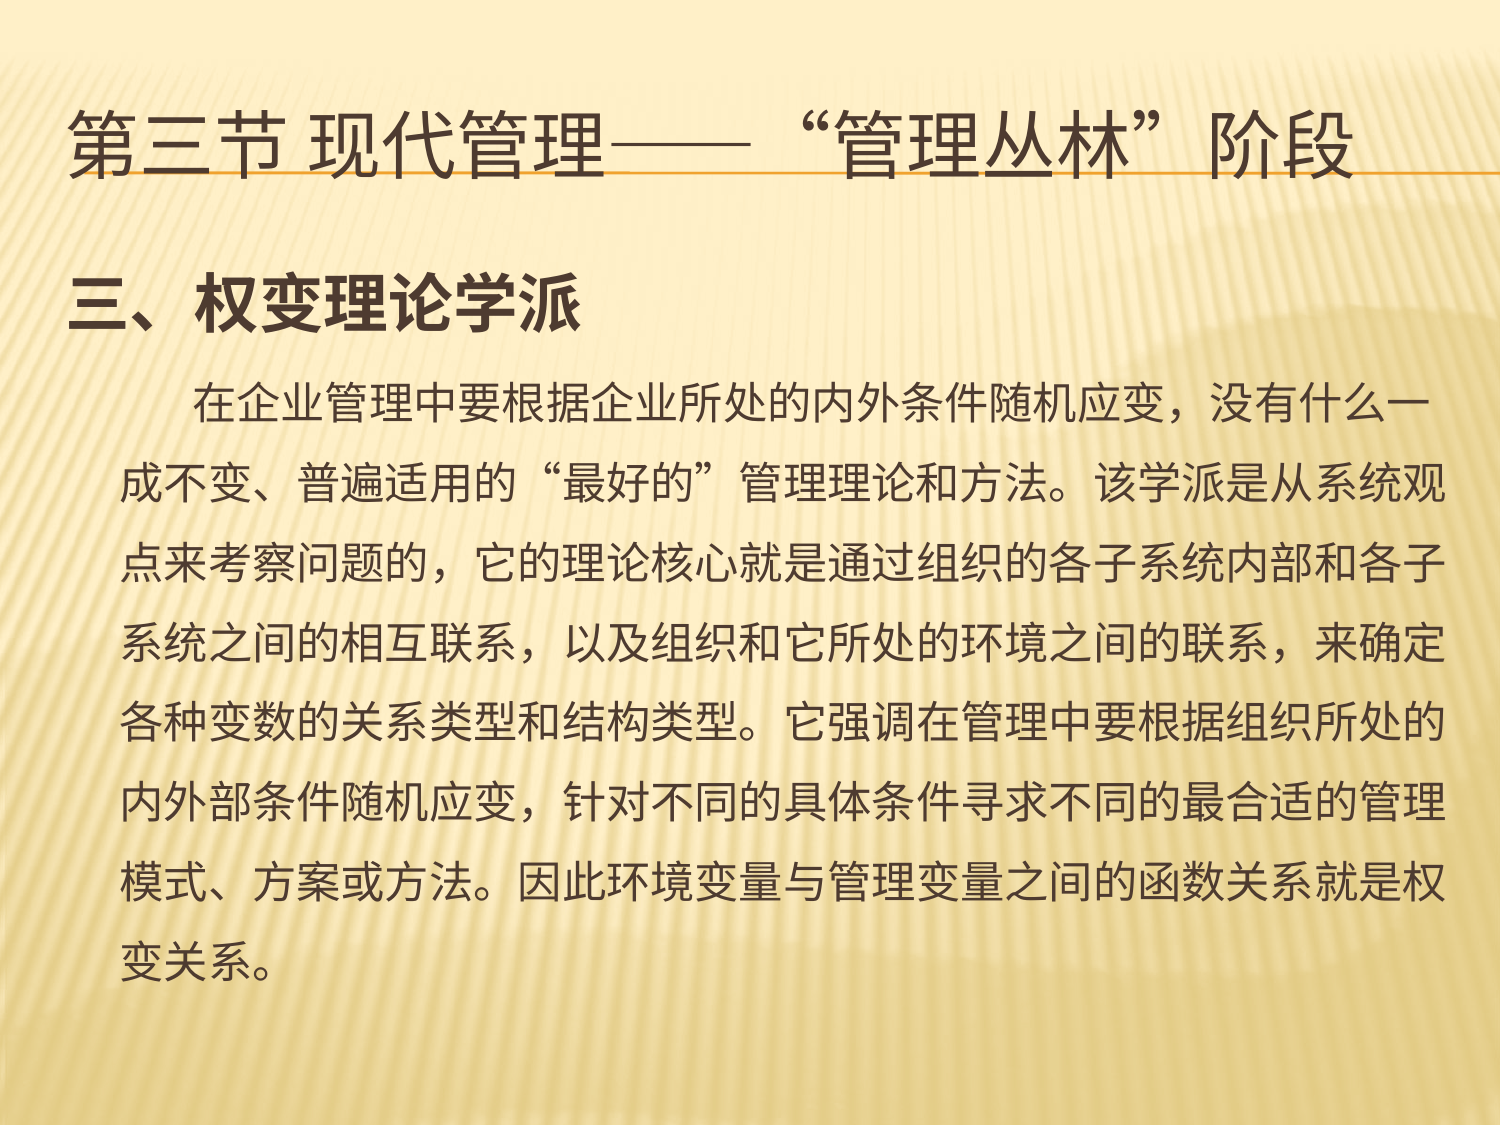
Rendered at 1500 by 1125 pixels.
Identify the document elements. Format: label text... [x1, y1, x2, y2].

list 三、权变理论学派 在企业管理中要根据企业所处的内外条件随机应变，没有什么一成不变、普遍适用的“最好的”管理理论和方法。该学派是从系统观点来考察问题的，它的理论核心就是通过组织的各子系统内部和各子系统之间的相互联系，以及组织和它所处的环境之间的联系，来确定各种变数的关系类型和结构类型。它强调在管理中要根据组织所处的内外部条件随机应变，针对不同的具体条件寻求不同的最合适的管理模式、方案或方法。因此环境变量与管理变量之间的函数关系就是权变关系。 [49, 254, 1476, 998]
title 第三节 现代管理——“管理丛林”阶段 [50, 75, 1475, 213]
